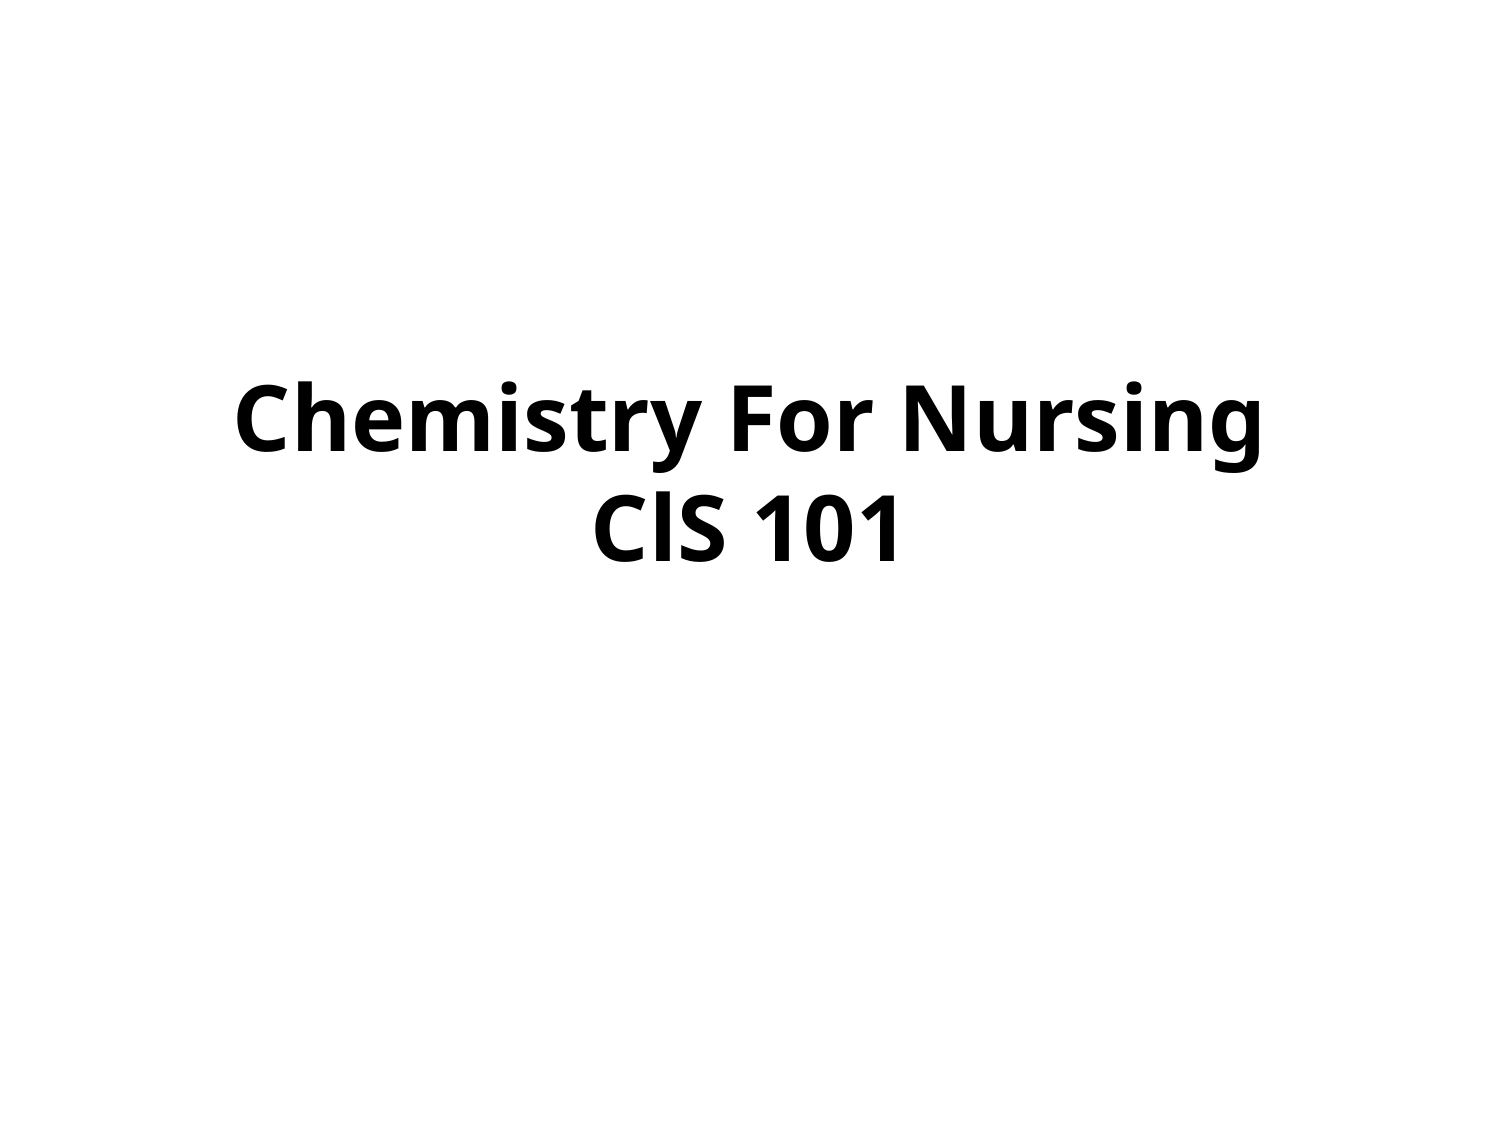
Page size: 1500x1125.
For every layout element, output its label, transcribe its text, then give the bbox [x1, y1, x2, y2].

title Chemistry For Nursing ClS 101 [112, 349, 1388, 591]
